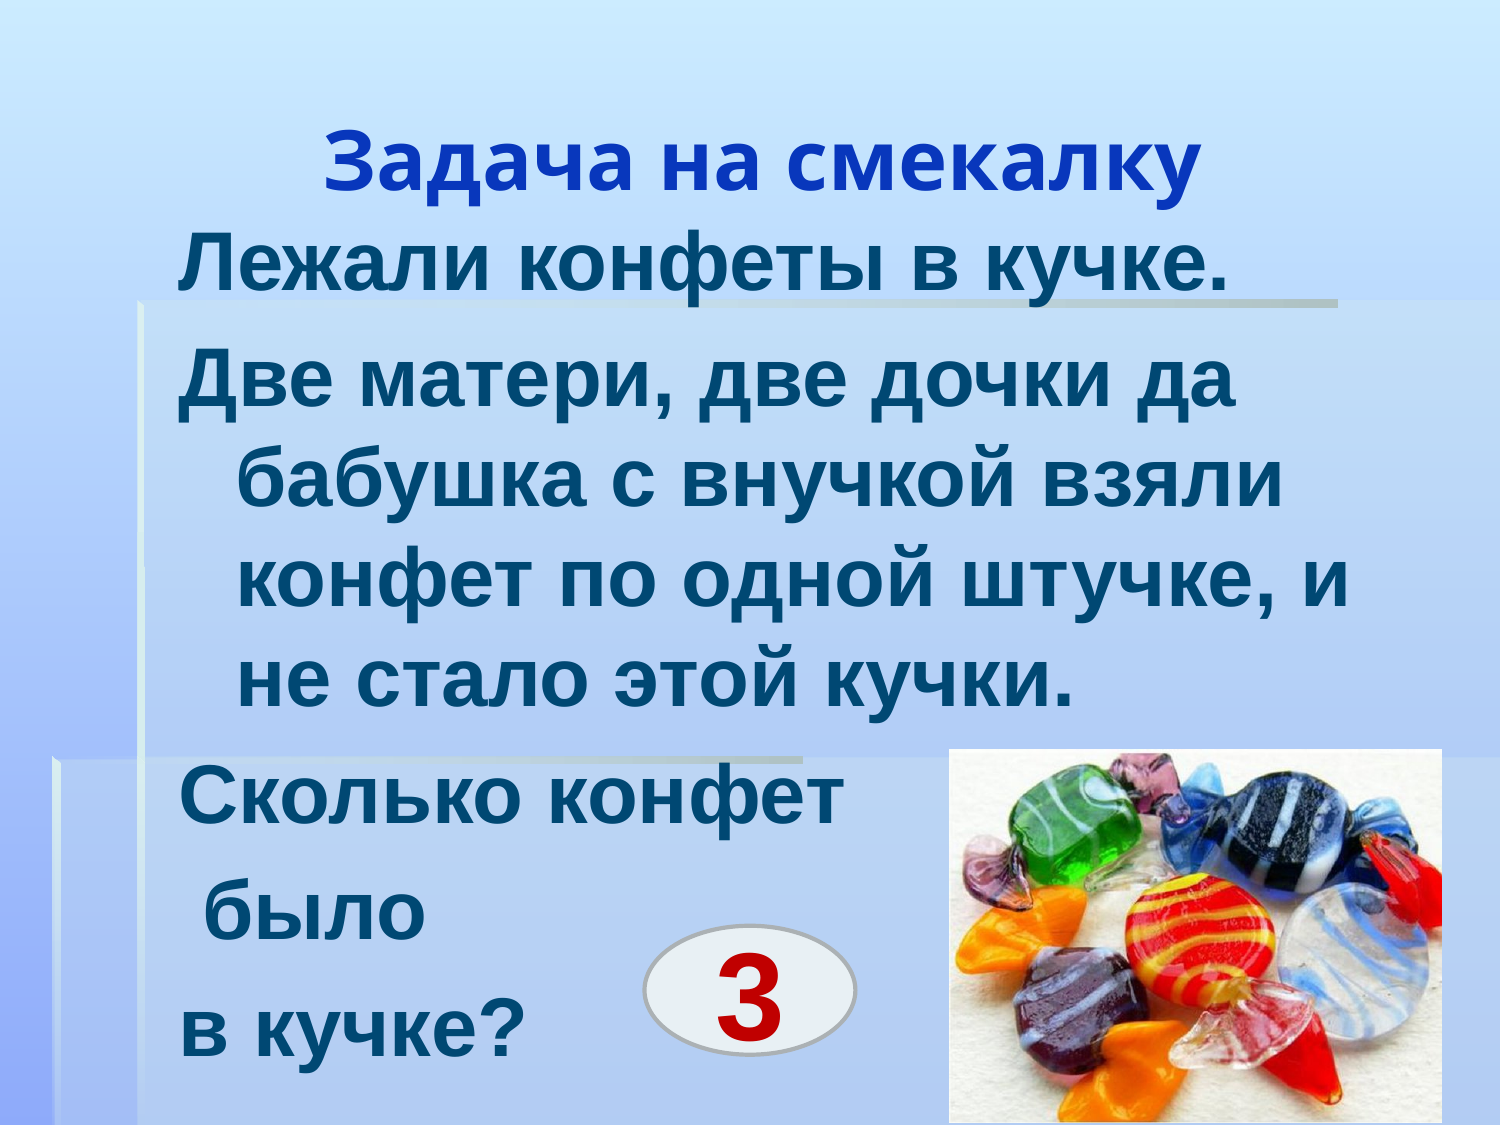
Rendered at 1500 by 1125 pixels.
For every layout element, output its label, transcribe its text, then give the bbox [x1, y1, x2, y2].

title Задача на смекалку [74, 39, 1451, 276]
picture [948, 749, 1442, 1124]
list Лежали конфеты в кучке. Две матери, две дочки да бабушка с внучкой взяли конфет по одной штучке, и не стало этой кучки. Сколько конфет было в кучке? [163, 198, 1420, 1125]
text_box 3 [642, 923, 858, 1057]
